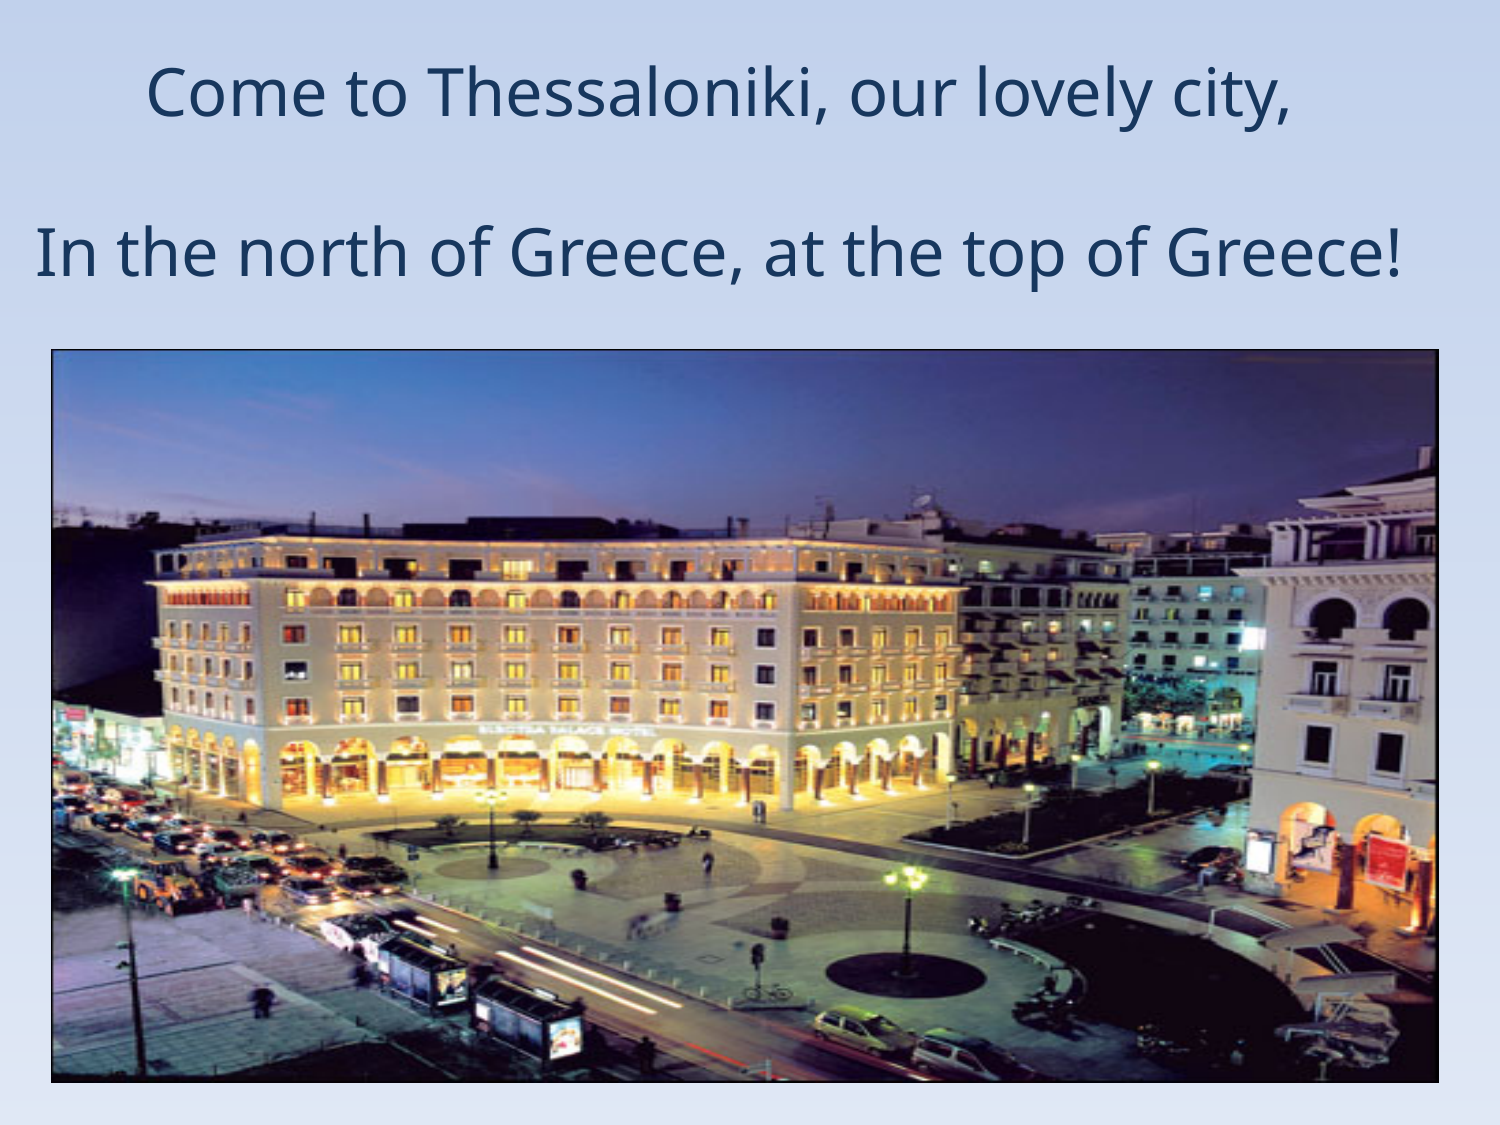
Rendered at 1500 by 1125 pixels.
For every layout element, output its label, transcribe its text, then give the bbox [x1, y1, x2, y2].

text_box Come to Thessaloniki, our lovely city, In the north of Greece, at the top of Greece! [0, 42, 1471, 297]
picture [51, 349, 1439, 1083]
